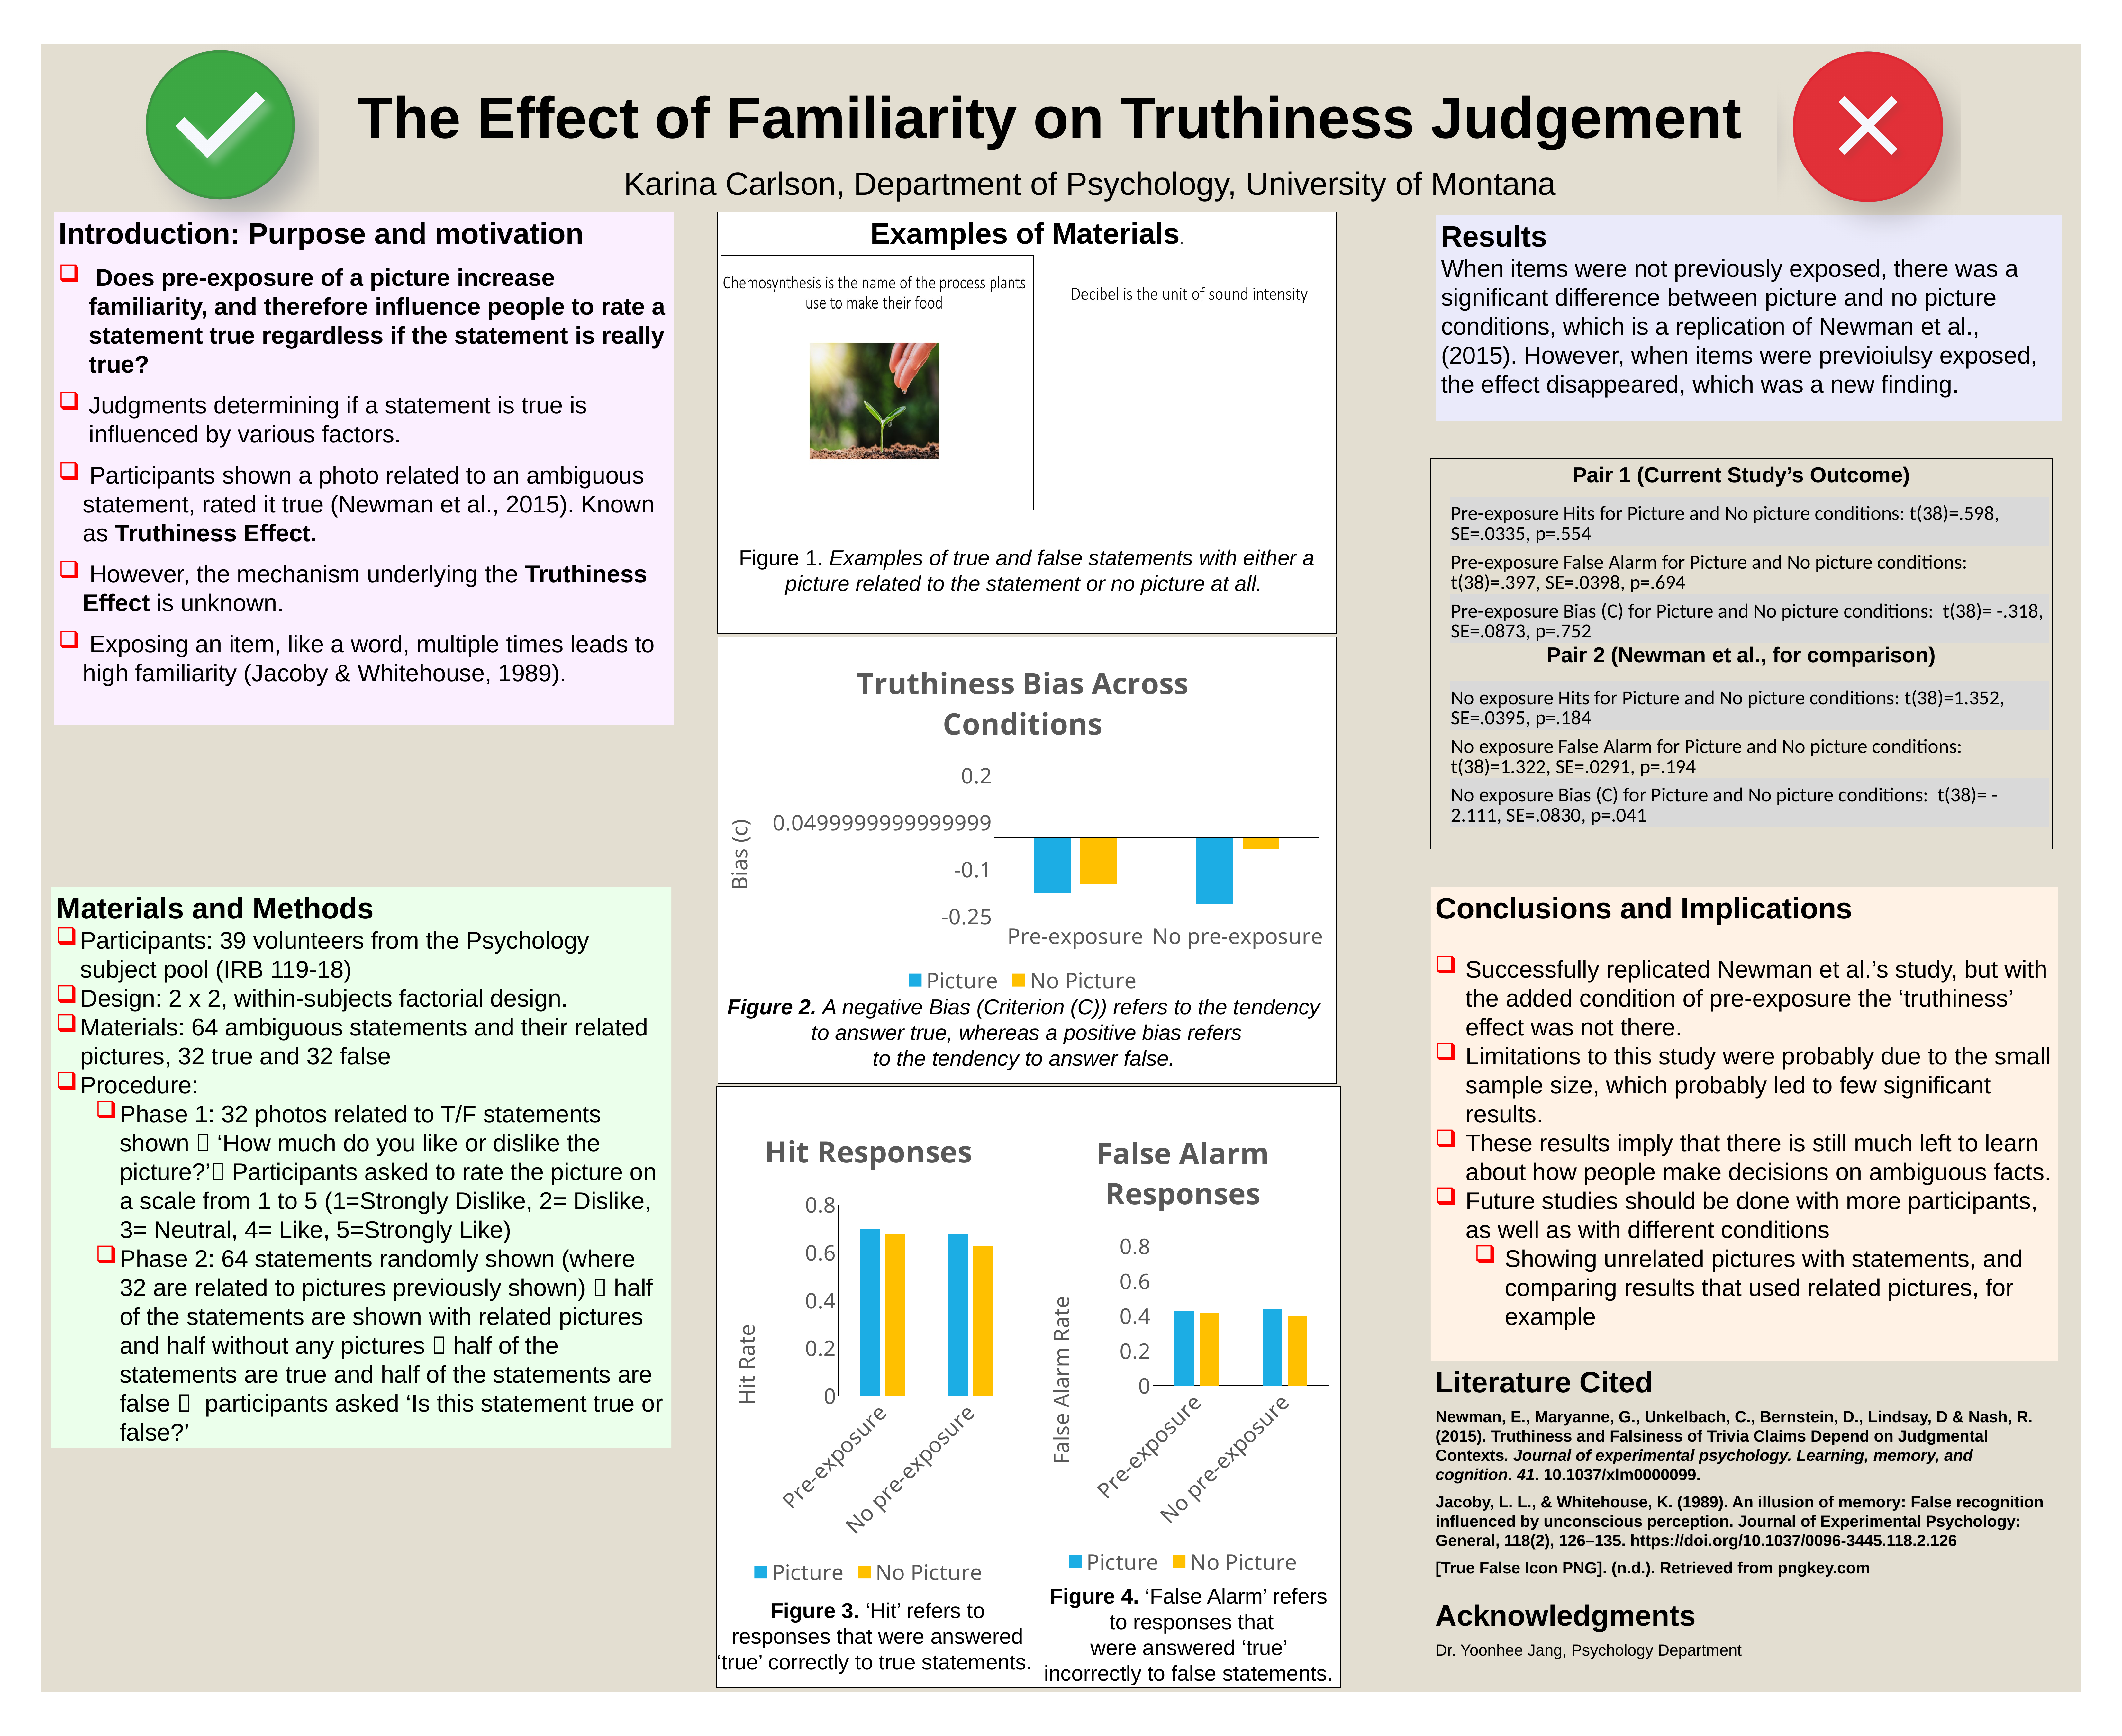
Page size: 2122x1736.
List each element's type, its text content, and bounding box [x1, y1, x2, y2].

chart [1031, 1111, 1335, 1581]
text_box Acknowledgments Dr. Yoonhee Jang, Psychology Department [1430, 1600, 2035, 1688]
picture [1039, 257, 1337, 510]
table_cell Pre-exposure False Alarm for Picture and No picture conditions: t(38)=.397, SE=.0398, p=.694 [1450, 546, 2049, 594]
picture [721, 255, 1034, 510]
text_box Karina Carlson, Department of Psychology, University of Montana [619, 160, 1594, 204]
table_header No exposure Hits for Picture and No picture conditions: t(38)=1.352, SE=.0395, p=.184 [1450, 681, 2049, 730]
text_box Pair 1 (Current Study’s Outcome) Pair 2 (Newman et al., for comparison) [1430, 458, 2052, 849]
text_box Results When items were not previously exposed, there was a significant difference between picture and no picture conditions, which is a replication of Newman et al., (2015). However, when items were previoiulsy exposed, the effect disappeared, which was a new finding. [1436, 215, 2062, 421]
text_box Examples of Materials. Figure 1. Examples of true and false statements with either a picture related to the statement or no picture at all. [717, 212, 1337, 634]
text_box Materials and Methods Participants: 39 volunteers from the Psychology subject pool (IRB 119-18) Design: 2 x 2, within-subjects factorial design. Materials: 64 ambiguous statements and their related pictures, 32 true and 32 false Procedure: Phase 1: 32 photos related to T/F statements shown  ‘How much do you like or dislike the picture?’ Participants asked to rate the picture on a scale from 1 to 5 (1=Strongly Dislike, 2= Dislike, 3= Neutral, 4= Like, 5=Strongly Like) Phase 2: 64 statements randomly shown (where 32 are related to pictures previously shown)  half of the statements are shown with related pictures and half without any pictures  half of the statements are true and half of the statements are false  participants asked ‘Is this statement true or false?’ [51, 887, 672, 1448]
chart [709, 644, 1337, 999]
picture [135, 40, 319, 247]
text_box Figure 3. ‘Hit’ refers to responses that were answered ‘true’ correctly to true statements. [716, 1086, 1037, 1688]
table_header Pre-exposure Hits for Picture and No picture conditions: t(38)=.598, SE=.0335, p=.554 [1450, 497, 2049, 546]
text_box Literature Cited Newman, E., Maryanne, G., Unkelbach, C., Bernstein, D., Lindsay, D & Nash, R. (2015). Truthiness and Falsiness of Trivia Claims Depend on Judgmental Contexts. Journal of experimental psychology. Learning, memory, and cognition. 41. 10.1037/xlm0000099. Jacoby, L. L., & Whitehouse, K. (1989). An illusion of memory: False recognition influenced by unconscious perception. Journal of Experimental Psychology: General, 118(2), 126–135. https://doi.org/10.1037/0096-3445.118.2.126 [True False Icon PNG]. (n.d.). Retrieved from pngkey.com [1430, 1361, 2058, 1600]
text_box Figure 2. A negative Bias (Criterion (C)) refers to the tendency to answer true, whereas a positive bias refers to the tendency to answer false. [718, 1001, 1337, 1084]
text_box Figure 2. A negative Bias (Criterion (C)) refers to the tendency to answer true, whereas a positive bias refers to the tendency to answer false. [718, 637, 1337, 644]
table_cell No exposure False Alarm for Picture and No picture conditions: t(38)=1.322, SE=.0291, p=.194 [1450, 730, 2049, 778]
text_box The Effect of Familiarity on Truthiness Judgement [345, 77, 1755, 152]
text_box Introduction: Purpose and motivation Does pre-exposure of a picture increase familiarity, and therefore influence people to rate a statement true regardless if the statement is really true? Judgments determining if a statement is true is influenced by various factors. Participants shown a photo related to an ambiguous statement, rated it true (Newman et al., 2015). Known as Truthiness Effect. However, the mechanism underlying the Truthiness Effect is unknown. Exposing an item, like a word, multiple times leads to high familiarity (Jacoby & Whitehouse, 1989). [54, 212, 674, 725]
table_cell Pre-exposure Bias (C) for Picture and No picture conditions: t(38)= -.318, SE=.0873, p=.752 [1450, 594, 2049, 643]
chart [716, 1110, 1020, 1591]
table_cell No exposure Bias (C) for Picture and No picture conditions: t(38)= -2.111, SE=.0830, p=.041 [1450, 778, 2049, 827]
text_box Figure 4. ‘False Alarm’ refers to responses that were answered ‘true’ incorrectly to false statements. [1037, 1086, 1341, 1688]
text_box Conclusions and Implications Successfully replicated Newman et al.’s study, but with the added condition of pre-exposure the ‘truthiness’ effect was not there. Limitations to this study were probably due to the small sample size, which probably led to few significant results. These results imply that there is still much left to learn about how people make decisions on ambiguous facts. Future studies should be done with more participants, as well as with different conditions Showing unrelated pictures with statements, and comparing results that used related pictures, for example [1430, 887, 2058, 1361]
picture [1777, 40, 1961, 248]
